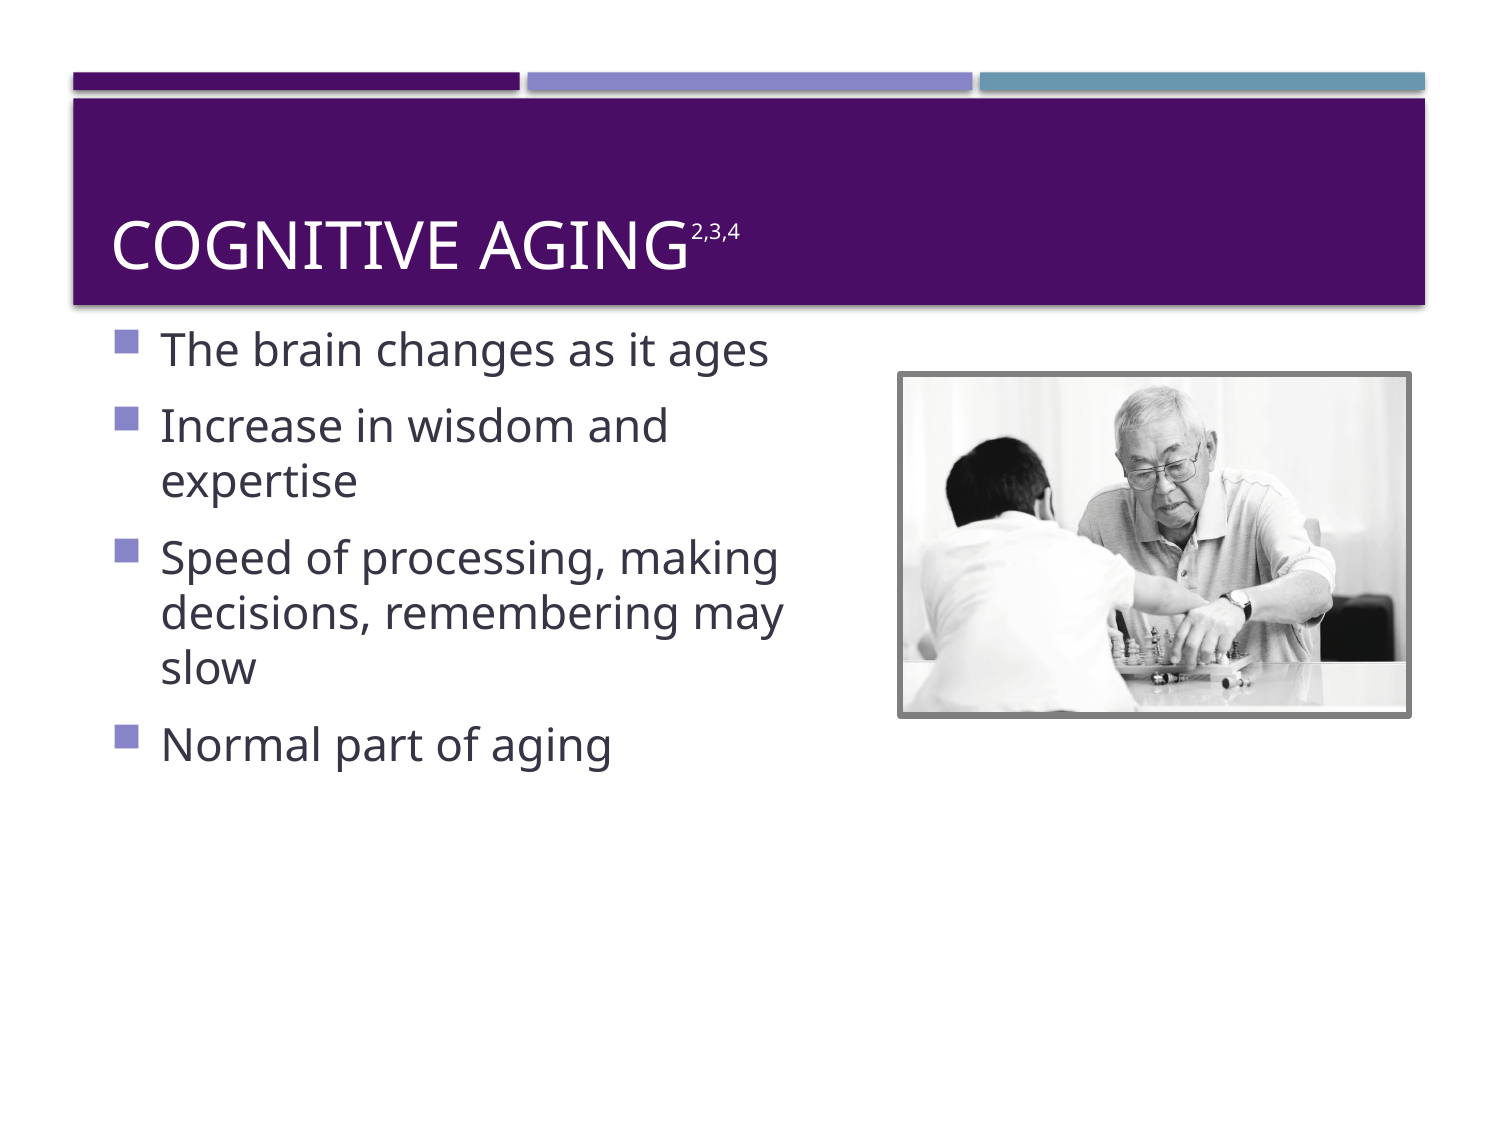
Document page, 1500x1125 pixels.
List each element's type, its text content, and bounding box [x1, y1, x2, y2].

picture [902, 376, 1407, 713]
title Cognitive Aging2,3,4 [95, 112, 1406, 291]
list The brain changes as it ages Increase in wisdom and expertise Speed of processing, making decisions, remembering may slow Normal part of aging [95, 365, 871, 962]
